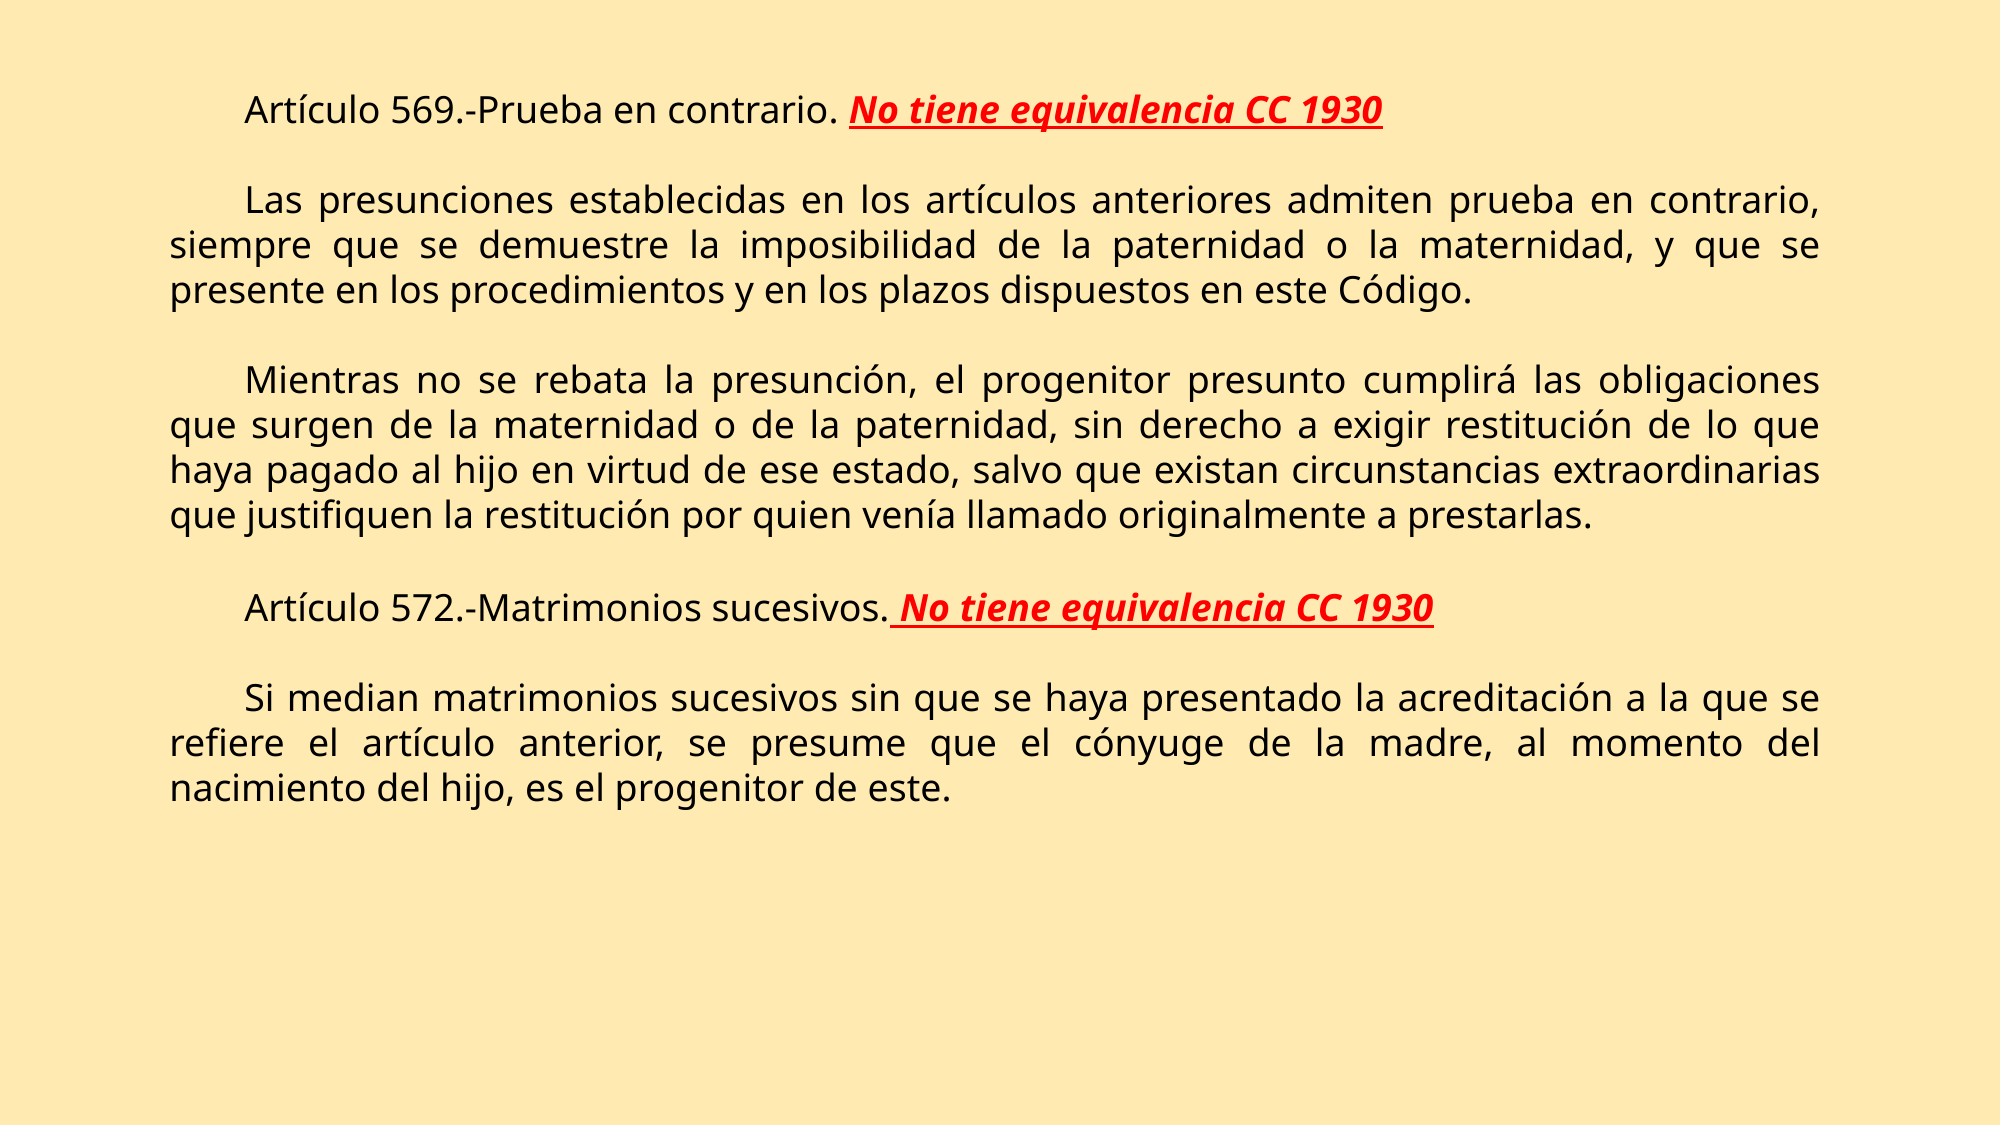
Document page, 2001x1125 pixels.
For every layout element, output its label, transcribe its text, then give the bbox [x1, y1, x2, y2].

text_box Artículo 569.-Prueba en contrario. No tiene equivalencia CC 1930 Las presunciones establecidas en los artículos anteriores admiten prueba en contrario, siempre que se demuestre la imposibilidad de la paternidad o la maternidad, y que se presente en los procedimientos y en los plazos dispuestos en este Código. Mientras no se rebata la presunción, el progenitor presunto cumplirá las obligaciones que surgen de la maternidad o de la paternidad, sin derecho a exigir restitución de lo que haya pagado al hijo en virtud de ese estado, salvo que existan circunstancias extraordinarias que justifiquen la restitución por quien venía llamado originalmente a prestarlas. [154, 78, 1837, 544]
text_box Artículo 572.-Matrimonios sucesivos. No tiene equivalencia CC 1930 Si median matrimonios sucesivos sin que se haya presentado la acreditación a la que se refiere el artículo anterior, se presume que el cónyuge de la madre, al momento del nacimiento del hijo, es el progenitor de este. [154, 576, 1837, 862]
